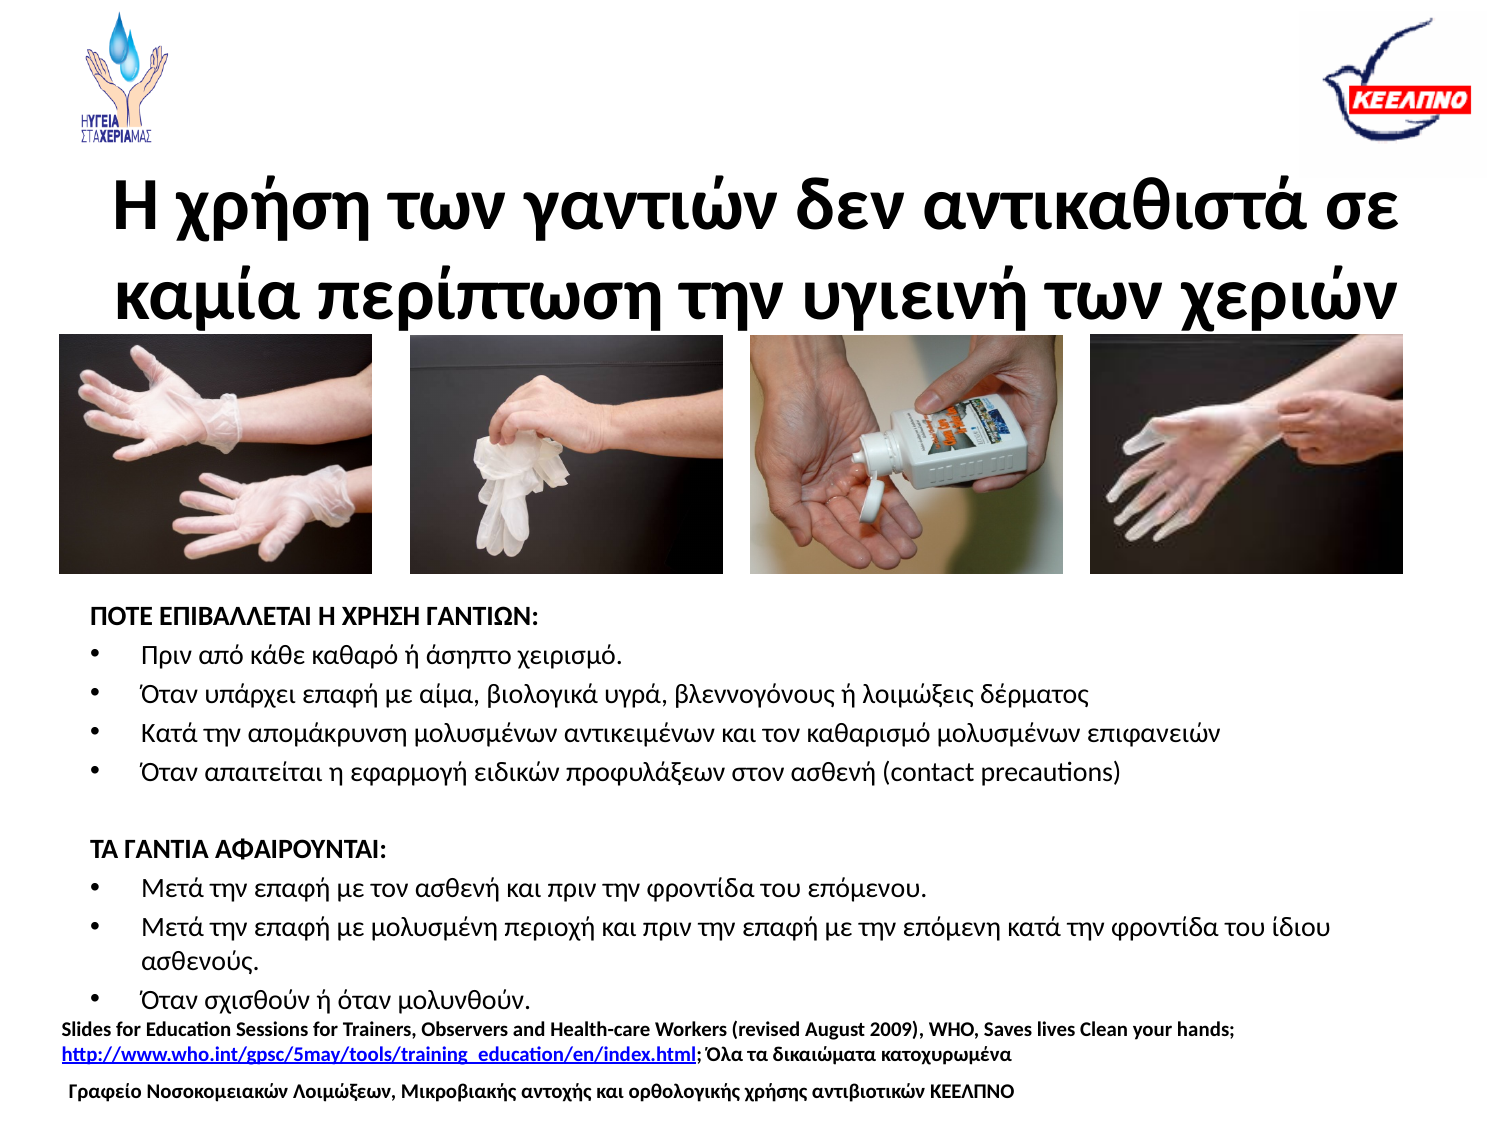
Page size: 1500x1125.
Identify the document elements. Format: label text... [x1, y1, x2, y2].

title Η χρήση των γαντιών δεν αντικαθιστά σε καμία περίπτωση την υγιεινή των χεριών [81, 150, 1433, 339]
picture [58, 333, 373, 575]
picture [749, 334, 1064, 575]
picture [1299, 11, 1495, 185]
picture [1089, 333, 1404, 575]
picture [5, 10, 240, 162]
picture [409, 334, 724, 575]
text_box Slides for Education Sessions for Trainers, Observers and Health-care Workers (revised August 2009), WHO, Saves lives Clean your hands; http://www.who.int/gpsc/5may/tools/training_education/en/index.html; Όλα τα δικαιώματα κατοχυρωμένα [46, 1007, 1442, 1073]
text_box Γραφείο Νοσοκομειακών Λοιμώξεων, Μικροβιακής αντοχής και ορθολογικής χρήσης αντιβιοτικών ΚΕΕΛΠΝΟ [54, 1070, 1030, 1111]
list ΠΟΤΕ ΕΠΙΒΑΛΛΕΤΑΙ Η ΧΡΗΣΗ ΓΑΝΤΙΩΝ: Πριν από κάθε καθαρό ή άσηπτο χειρισμό. Όταν υπάρχει επαφή με αίμα, βιολογικά υγρά, βλεννογόνους ή λοιμώξεις δέρματος Κατά την απομάκρυνση μολυσμένων αντικειμένων και τον καθαρισμό μολυσμένων επιφανειών Όταν απαιτείται η εφαρμογή ειδικών προφυλάξεων στον ασθενή (contact precautions) ΤΑ ΓΑΝΤΙΑ ΑΦΑΙΡΟΥΝΤΑΙ: Μετά την επαφή με τον ασθενή και πριν την φροντίδα του επόμενου. Μετά την επαφή με μολυσμένη περιοχή και πριν την επαφή με την επόμενη κατά την φροντίδα του ίδιου ασθενούς. Όταν σχισθούν ή όταν μολυνθούν. [74, 550, 1426, 1007]
